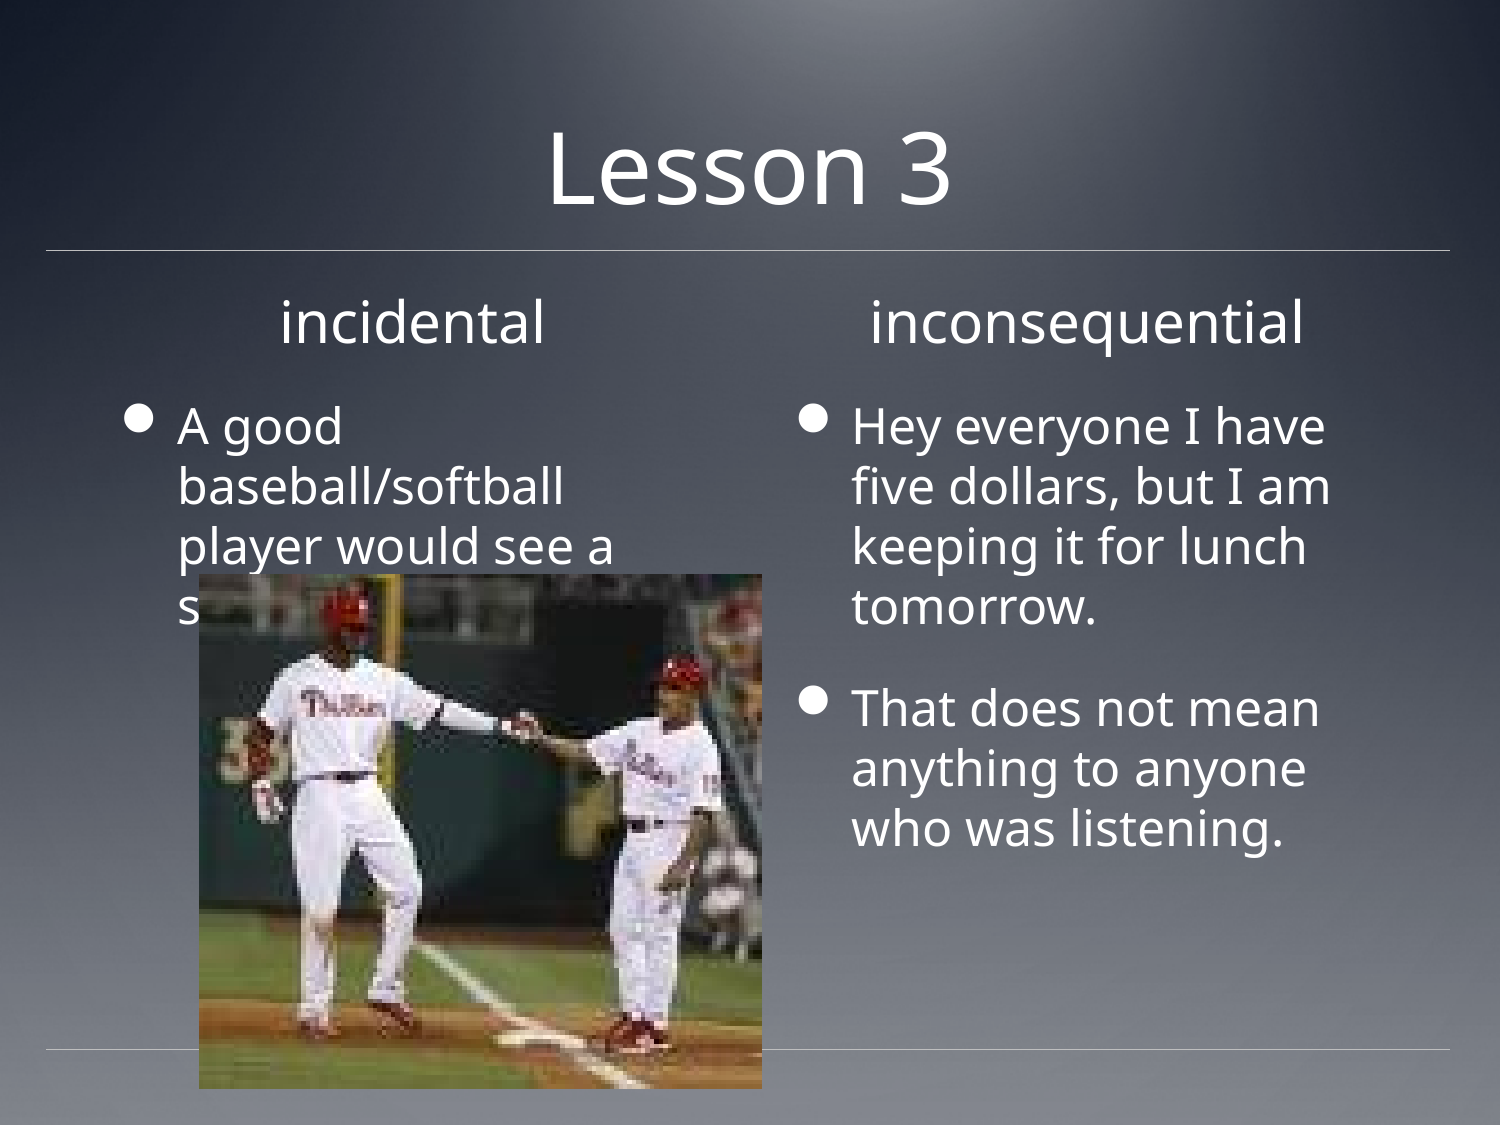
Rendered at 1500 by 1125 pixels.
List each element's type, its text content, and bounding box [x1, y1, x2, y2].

list incidental [105, 251, 721, 387]
picture [197, 572, 765, 1091]
list Hey everyone I have five dollars, but I am keeping it for lunch tomorrow. That does not mean anything to anyone who was listening. [779, 387, 1395, 1026]
list A good baseball/softball player would see a single, incidental. [105, 387, 721, 1026]
title Lesson 3 [105, 17, 1394, 233]
list inconsequential [779, 251, 1395, 387]
